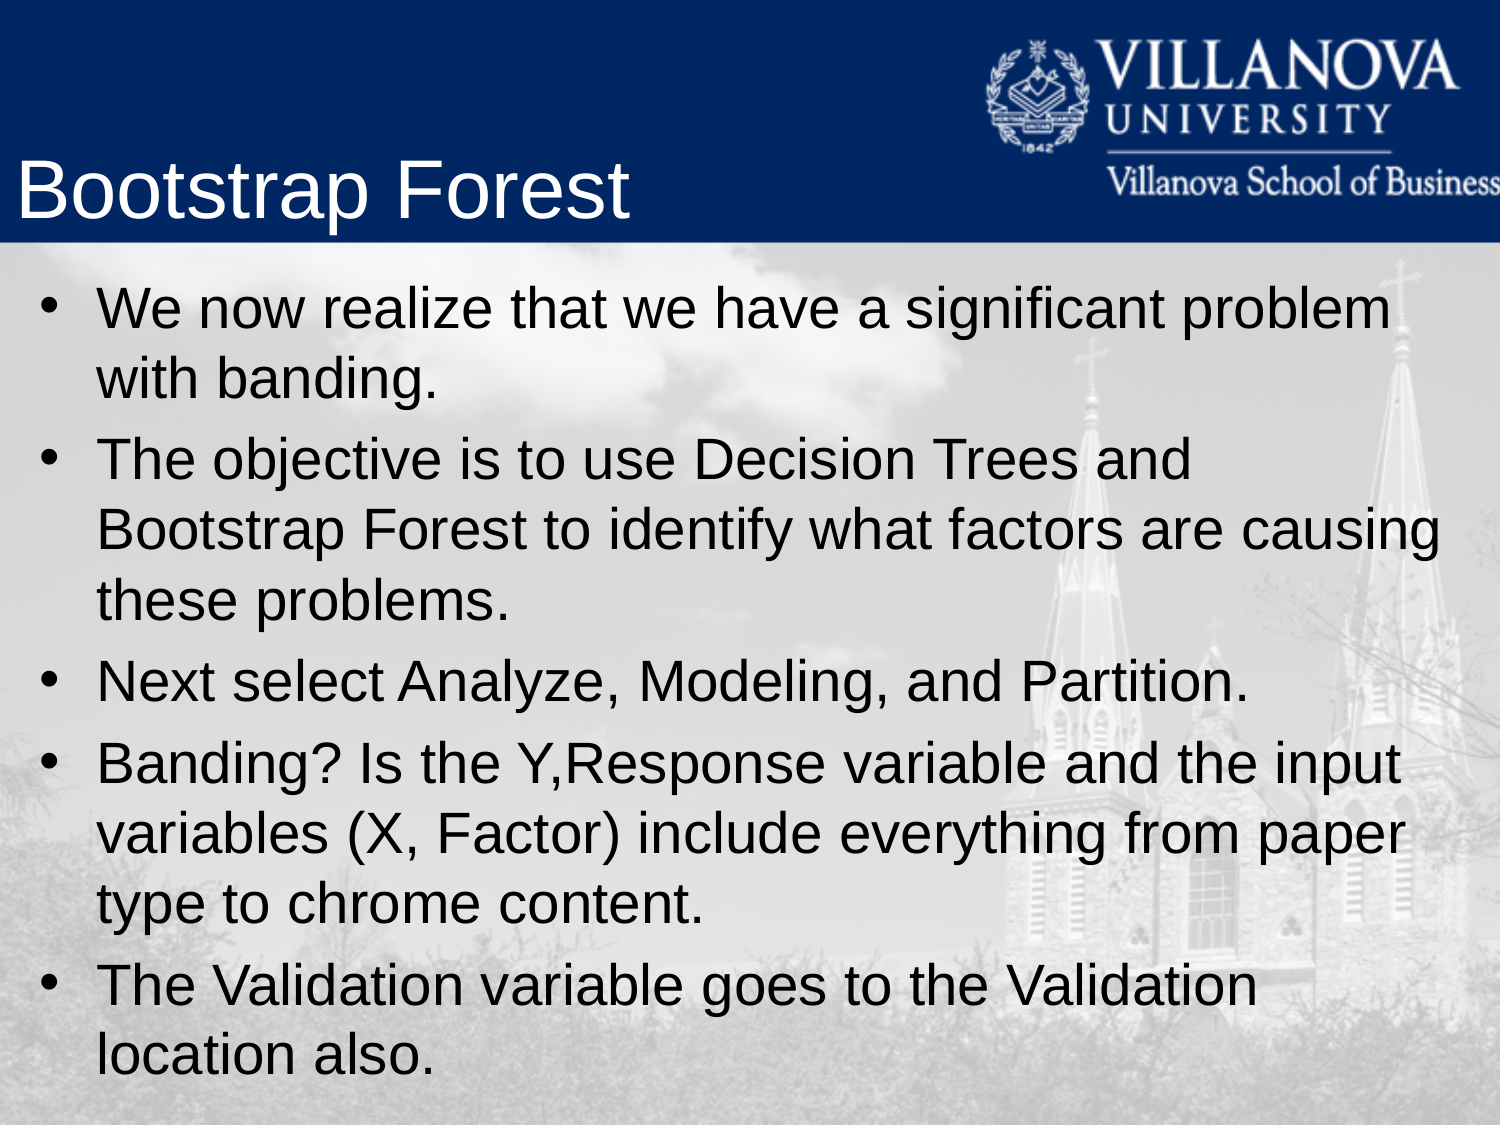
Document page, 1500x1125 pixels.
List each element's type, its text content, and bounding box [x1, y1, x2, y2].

list We now realize that we have a significant problem with banding. The objective is to use Decision Trees and Bootstrap Forest to identify what factors are causing these problems. Next select Analyze, Modeling, and Partition. Banding? Is the Y,Response variable and the input variables (X, Factor) include everything from paper type to chrome content. The Validation variable goes to the Validation location also. [24, 262, 1475, 1100]
text_box Bootstrap Forest [0, 62, 1350, 250]
picture [0, 0, 1500, 1125]
